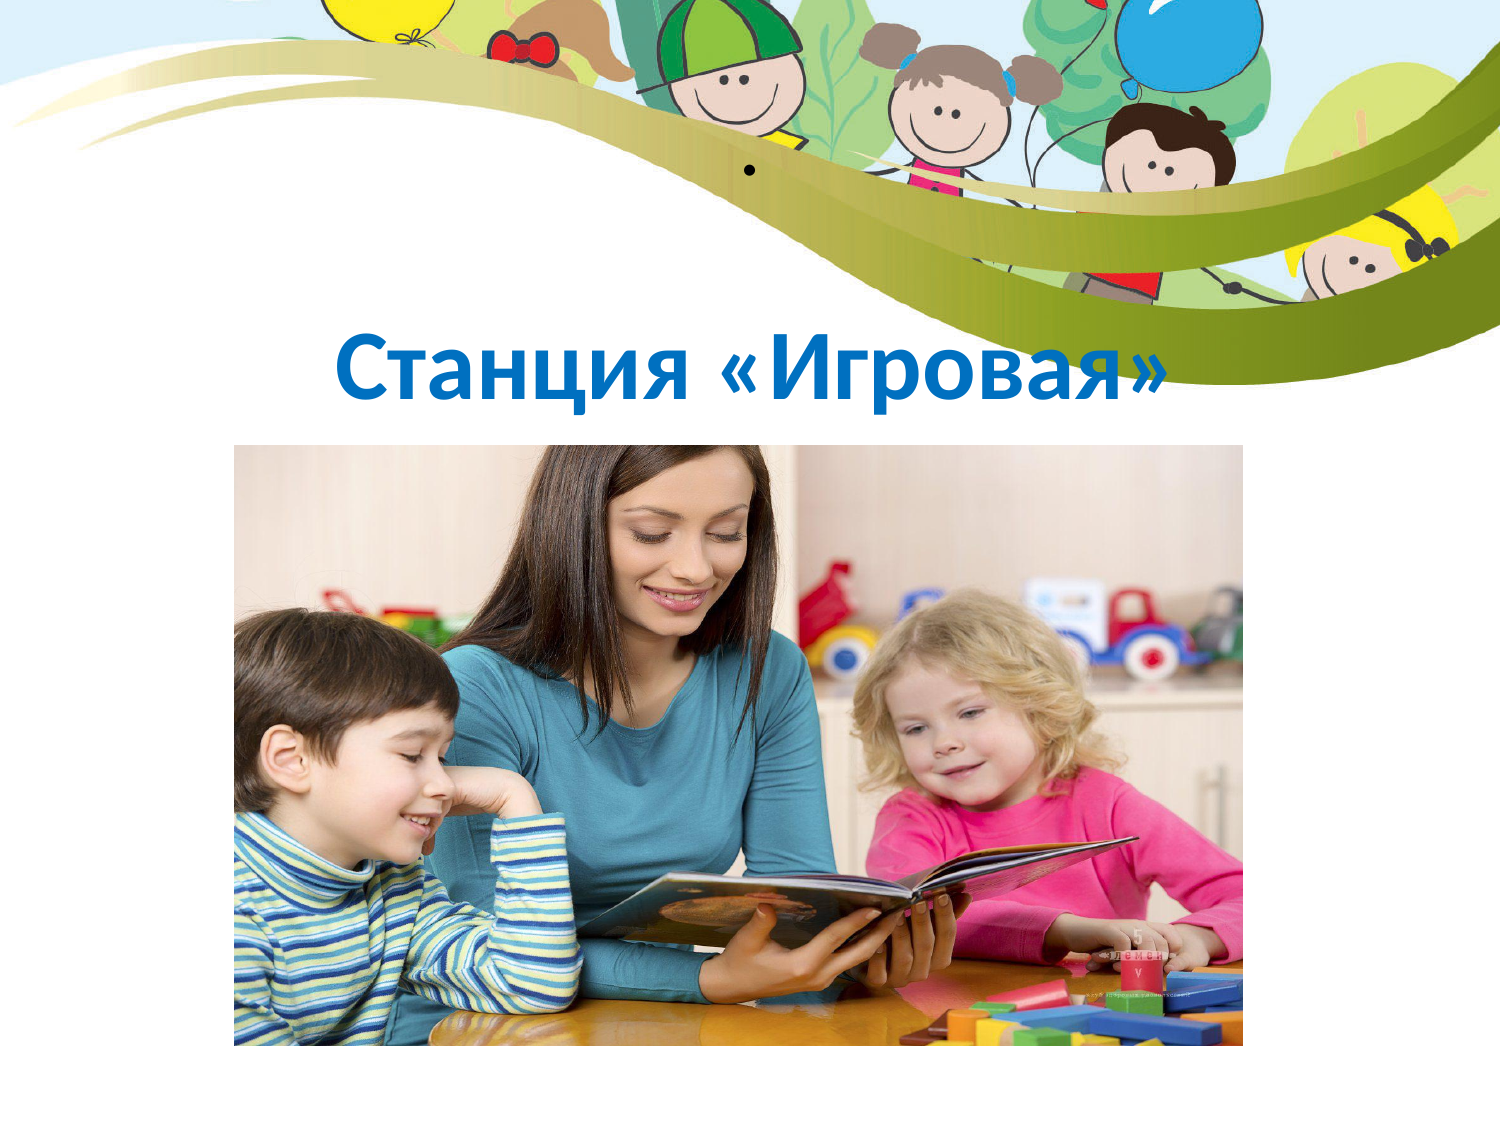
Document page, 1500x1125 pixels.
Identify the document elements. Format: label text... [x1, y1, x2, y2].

title . [75, 45, 1425, 233]
list Станция «Игровая» [82, 152, 1432, 977]
picture [0, 0, 1500, 1125]
